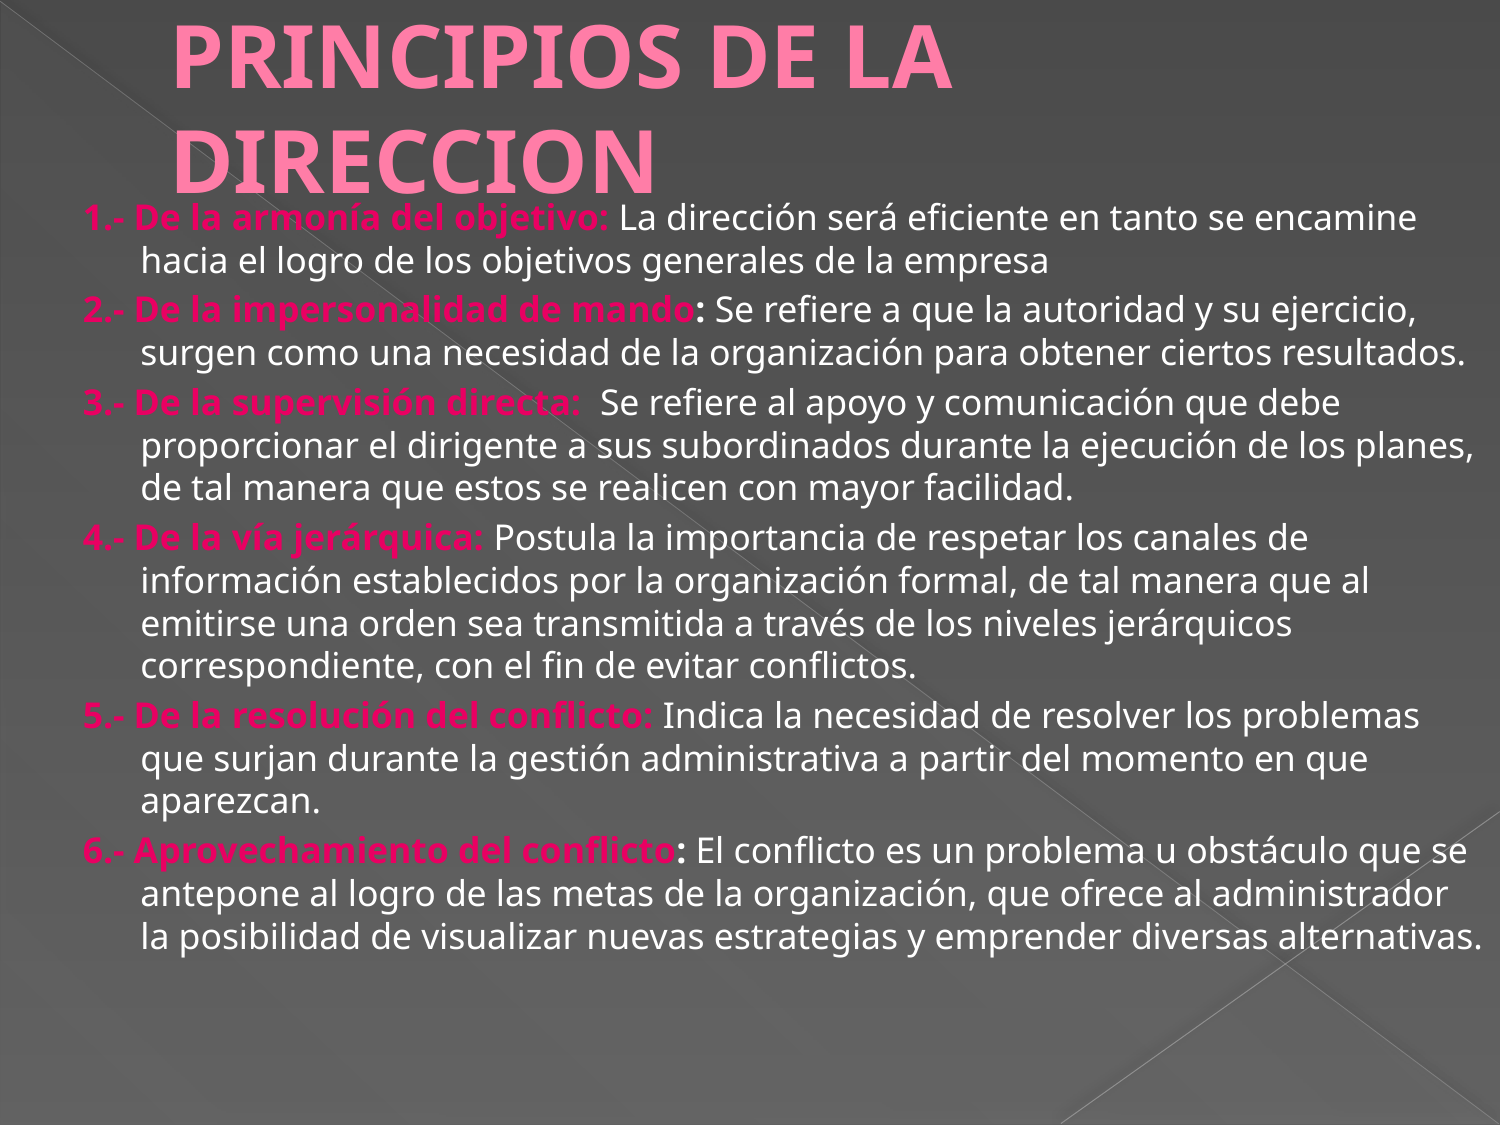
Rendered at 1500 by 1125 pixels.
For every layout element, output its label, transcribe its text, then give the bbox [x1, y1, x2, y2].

list 1.- De la armonía del objetivo: La dirección será eficiente en tanto se encamine hacia el logro de los objetivos generales de la empresa 2.- De la impersonalidad de mando: Se refiere a que la autoridad y su ejercicio, surgen como una necesidad de la organización para obtener ciertos resultados. 3.- De la supervisión directa: Se refiere al apoyo y comunicación que debe proporcionar el dirigente a sus subordinados durante la ejecución de los planes, de tal manera que estos se realicen con mayor facilidad. 4.- De la vía jerárquica: Postula la importancia de respetar los canales de información establecidos por la organización formal, de tal manera que al emitirse una orden sea transmitida a través de los niveles jerárquicos correspondiente, con el fin de evitar conflictos. 5.- De la resolución del conflicto: Indica la necesidad de resolver los problemas que surjan durante la gestión administrativa a partir del momento en que aparezcan. 6.- Aprovechamiento del conflicto: El conflicto es un problema u obstáculo que se antepone al logro de las metas de la organización, que ofrece al administrador la posibilidad de visualizar nuevas estrategias y emprender diversas alternativas. [58, 187, 1500, 1036]
title PRINCIPIOS DE LA DIRECCION [75, 43, 1425, 187]
